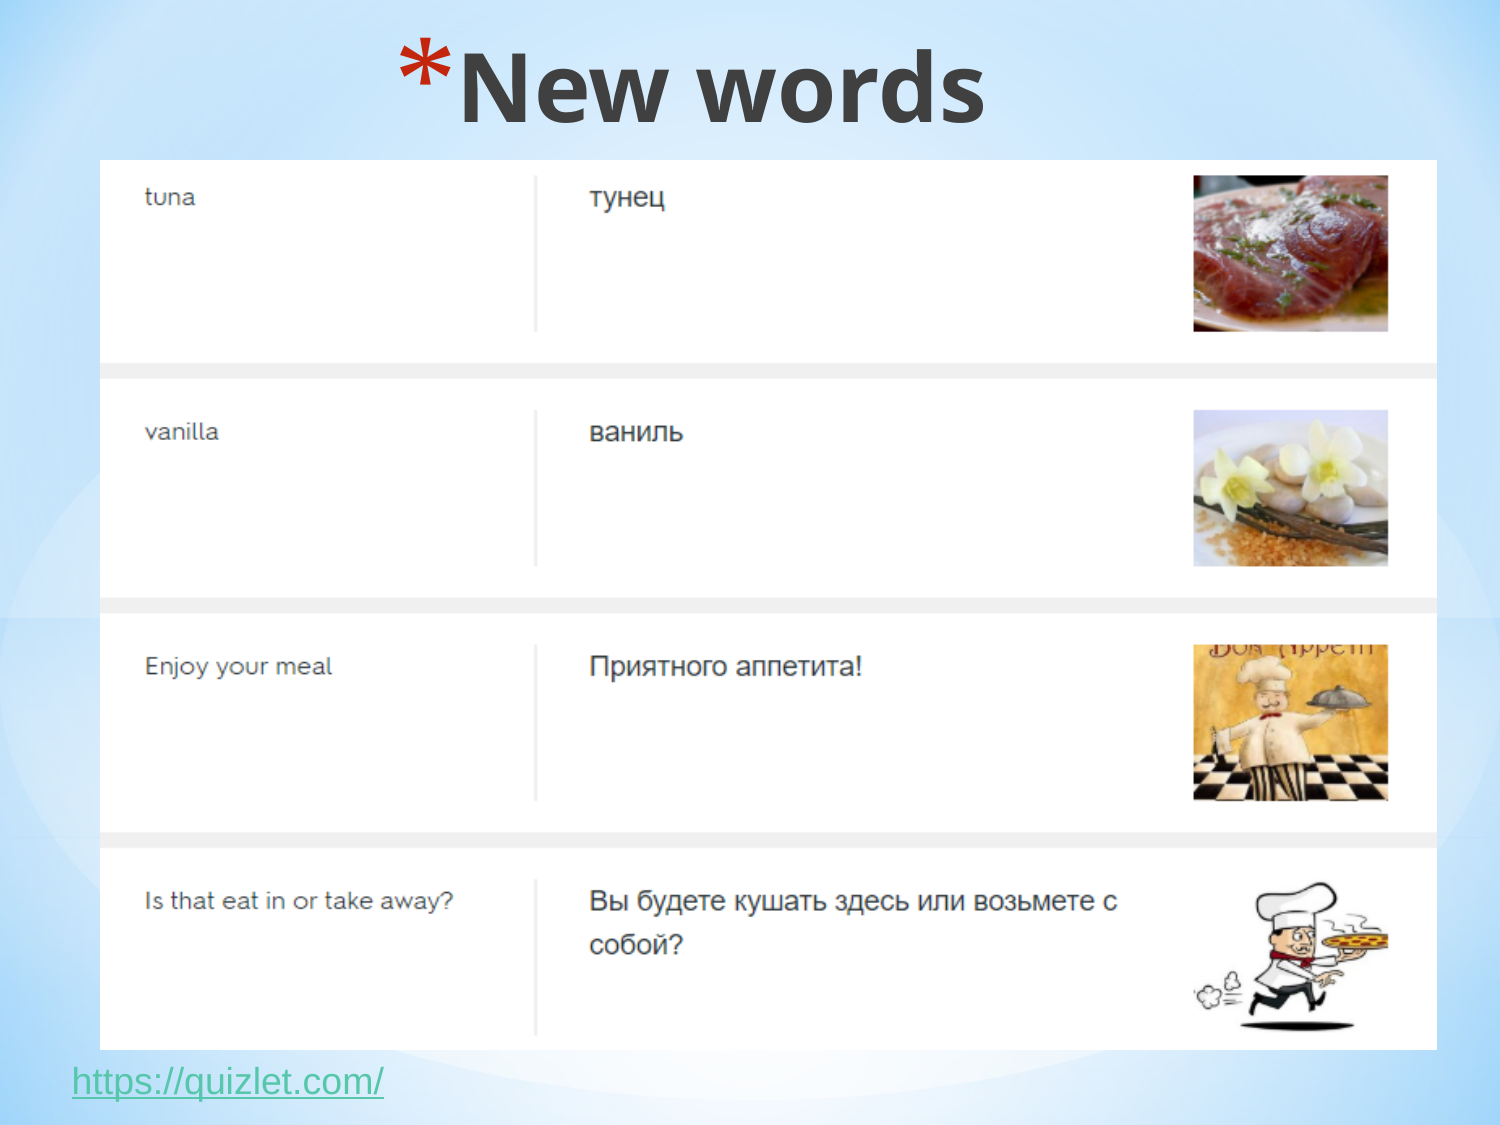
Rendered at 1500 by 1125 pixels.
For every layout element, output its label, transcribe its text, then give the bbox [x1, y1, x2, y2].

text_box New words [0, 19, 1002, 207]
picture [100, 160, 1437, 1051]
text_box https://quizlet.com/ [56, 1049, 400, 1110]
